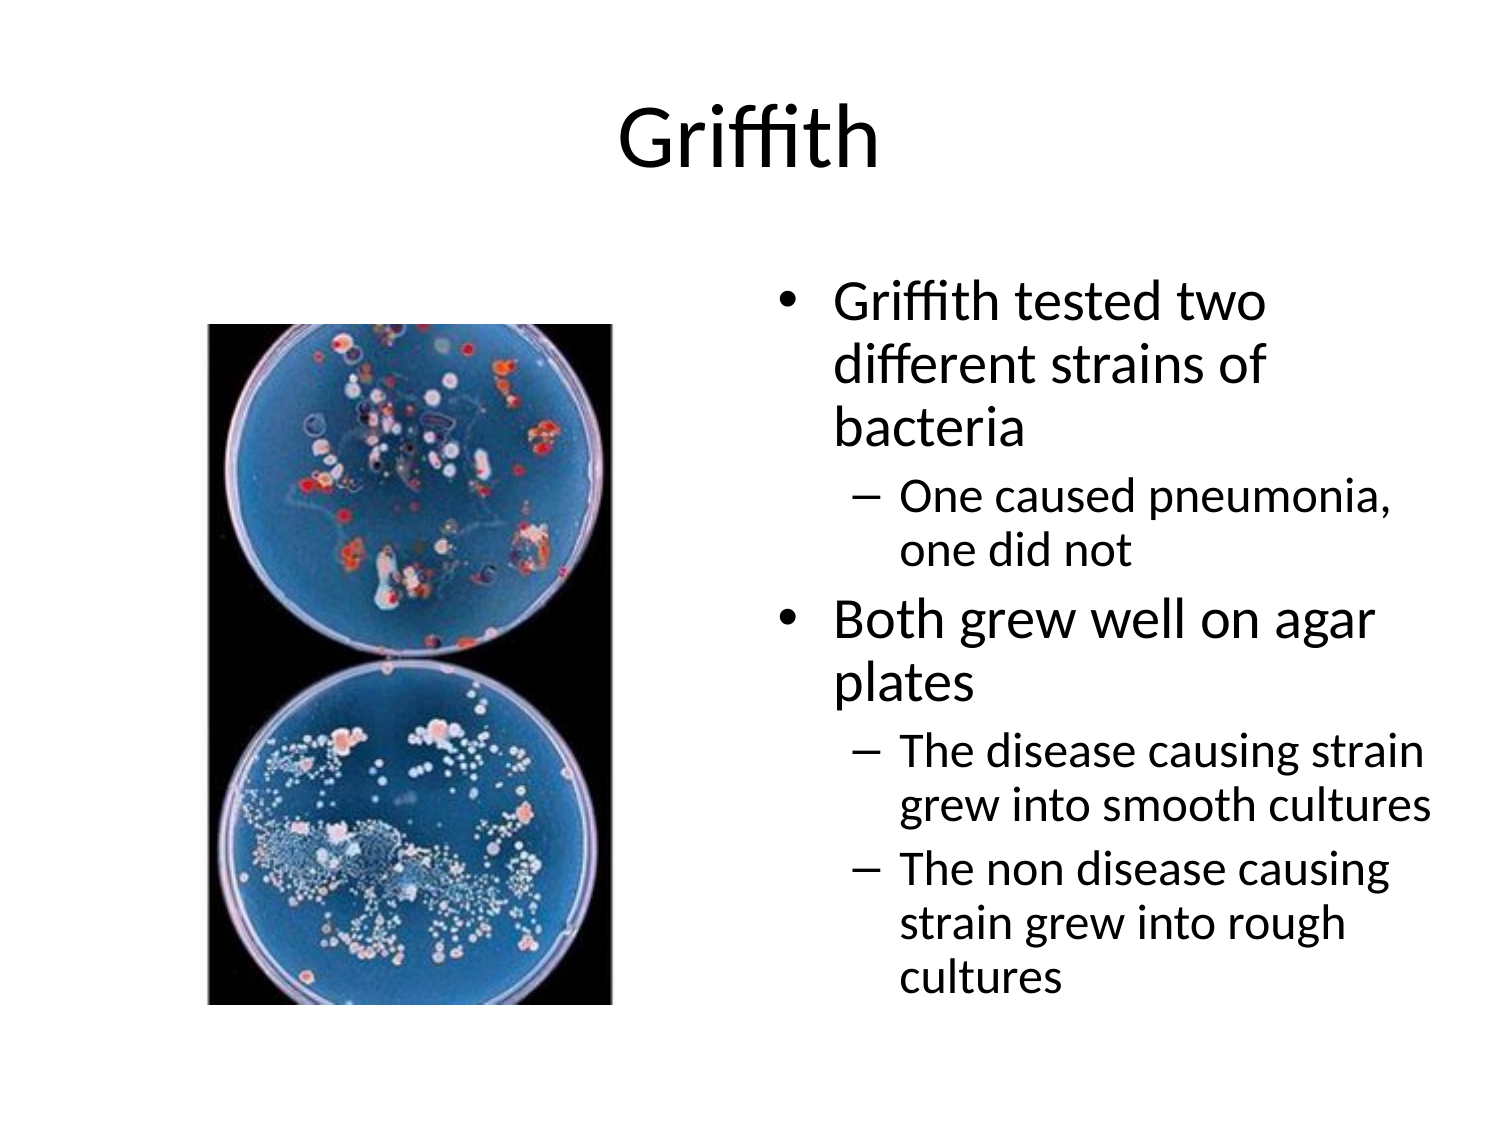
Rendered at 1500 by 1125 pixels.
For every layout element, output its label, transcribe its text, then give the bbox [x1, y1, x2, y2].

list Griffith tested two different strains of bacteria One caused pneumonia, one did not Both grew well on agar plates The disease causing strain grew into smooth cultures The non disease causing strain grew into rough cultures [762, 262, 1450, 1075]
picture [199, 324, 618, 1005]
title Griffith [49, 37, 1451, 225]
